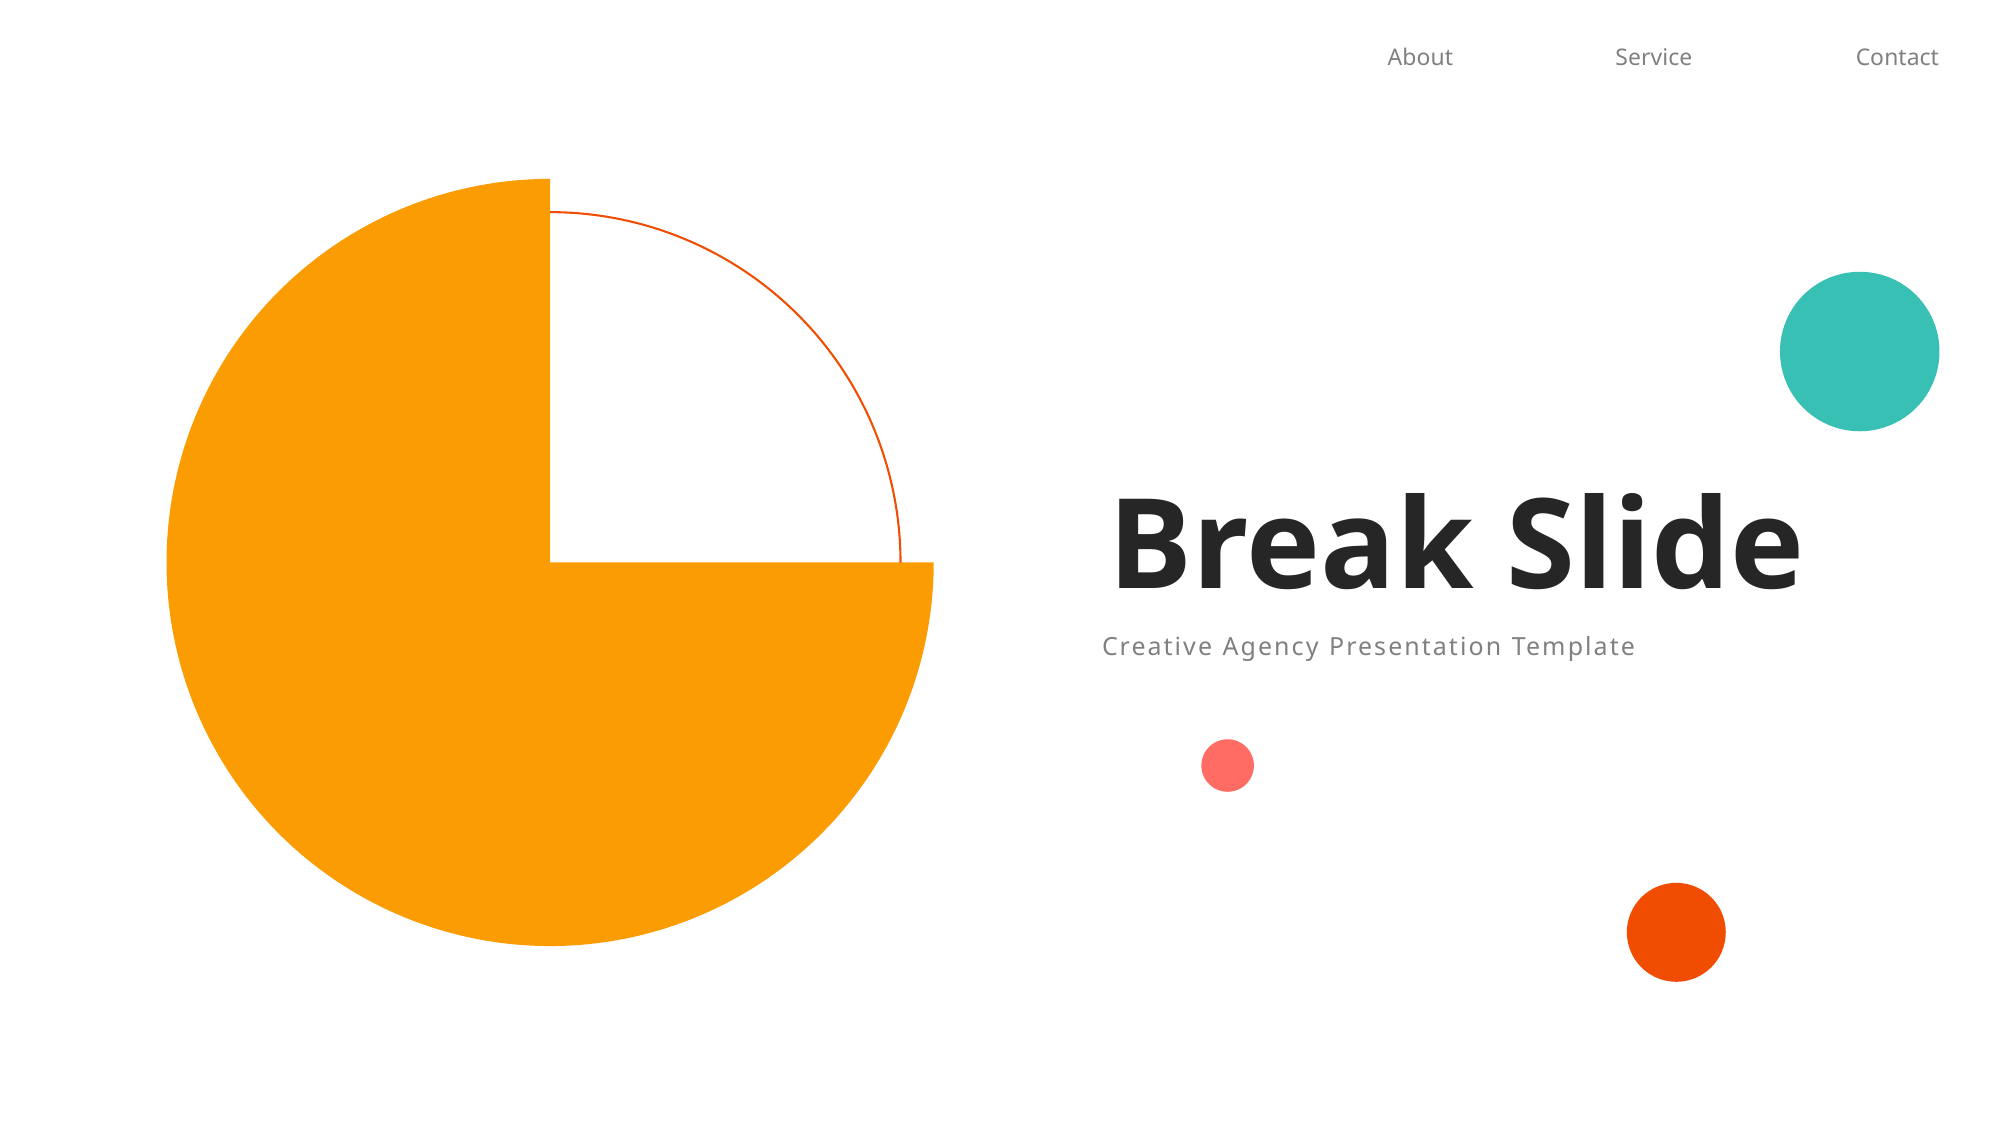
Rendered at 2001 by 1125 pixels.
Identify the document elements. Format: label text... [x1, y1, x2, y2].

text_box Service [1600, 35, 1708, 78]
text_box [334, 177, 552, 244]
text_box Creative Agency Presentation Template [1087, 623, 1651, 668]
text_box [1625, 881, 1727, 983]
picture [232, 244, 868, 881]
text_box About [1372, 35, 1469, 78]
text_box [550, 211, 698, 244]
text_box Contact [1841, 35, 1955, 78]
text_box [165, 346, 232, 779]
text_box Break Slide [1093, 456, 1821, 622]
text_box [868, 561, 935, 780]
text_box [868, 413, 902, 563]
text_box [1778, 270, 1941, 433]
text_box [1200, 738, 1255, 793]
text_box [334, 881, 766, 948]
